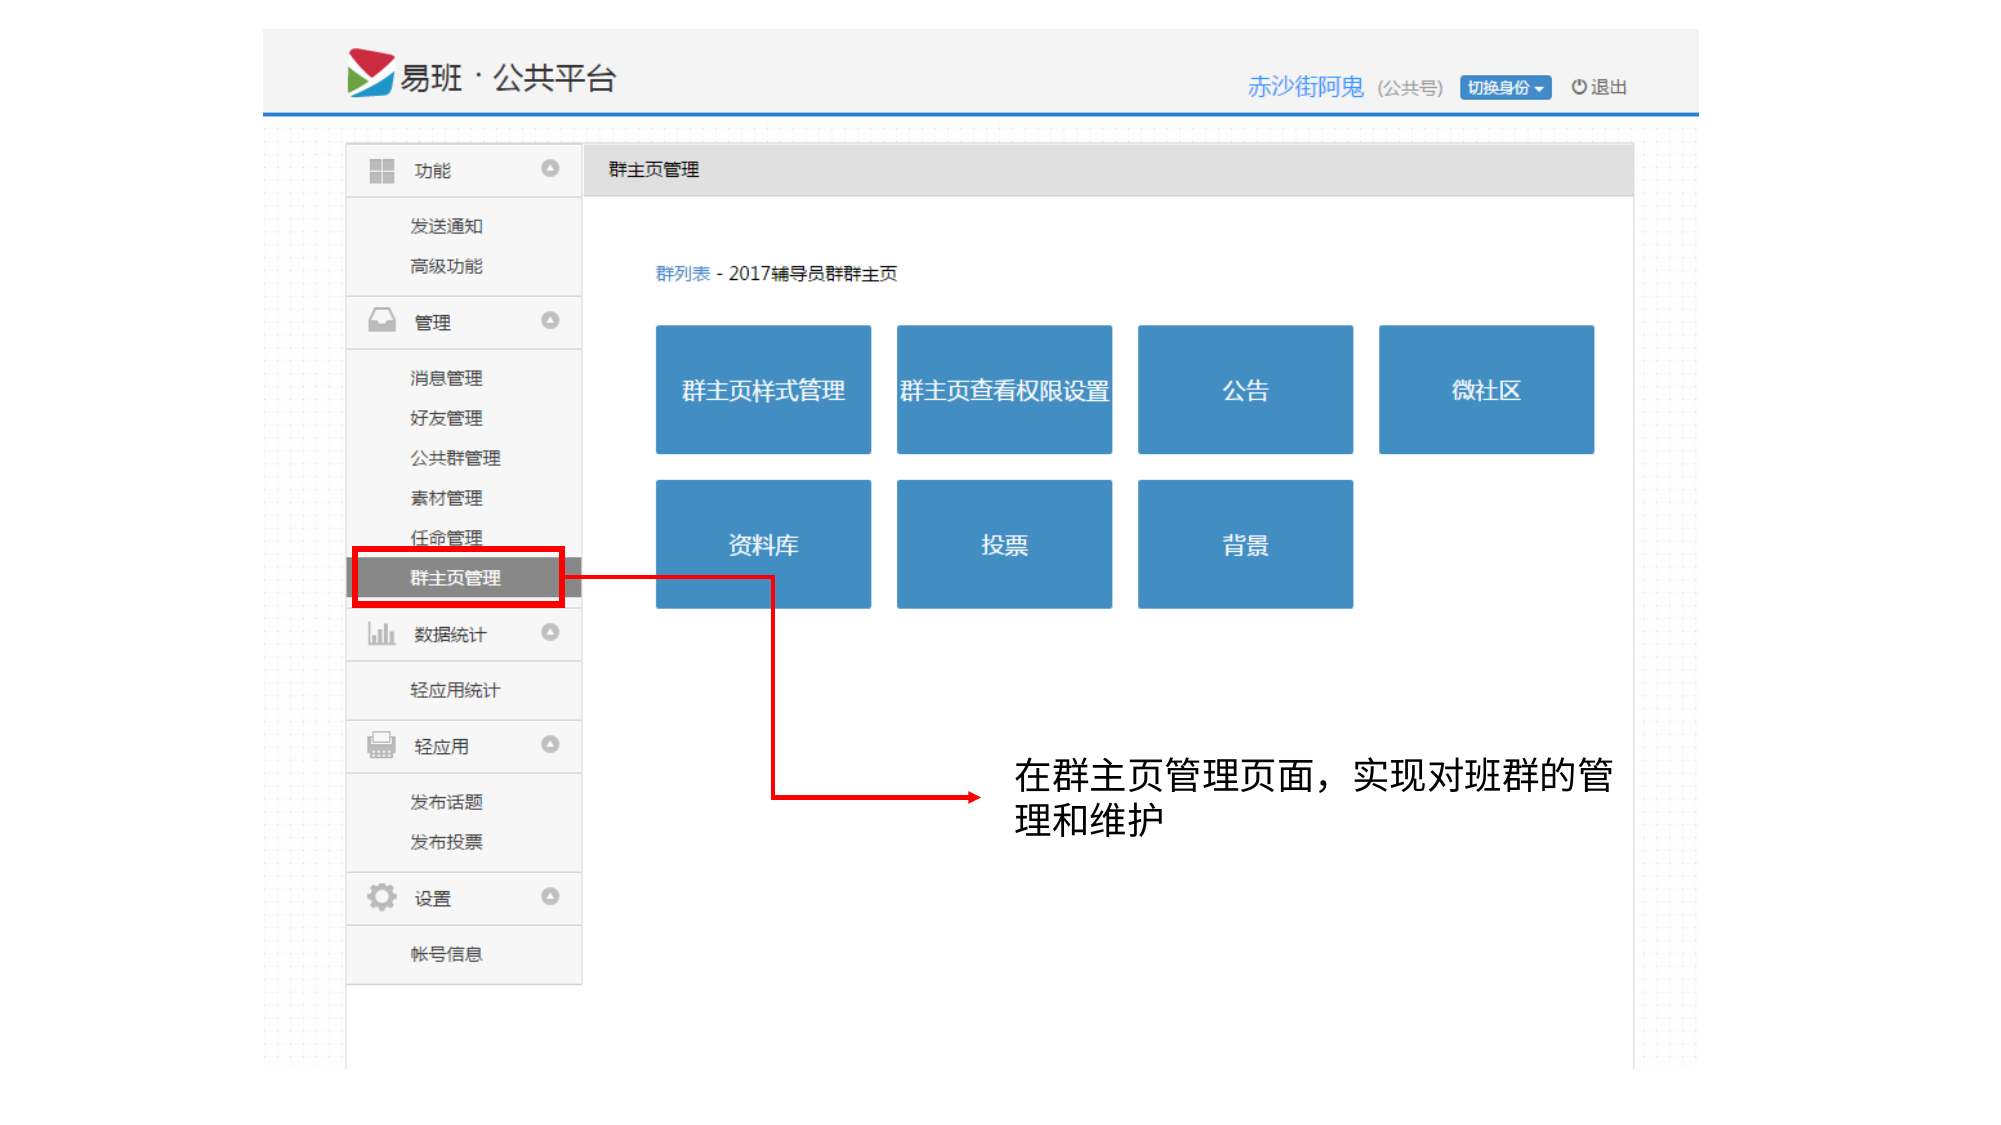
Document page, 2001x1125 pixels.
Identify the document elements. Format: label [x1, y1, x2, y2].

text_box [561, 576, 981, 798]
list [263, 29, 1699, 1069]
